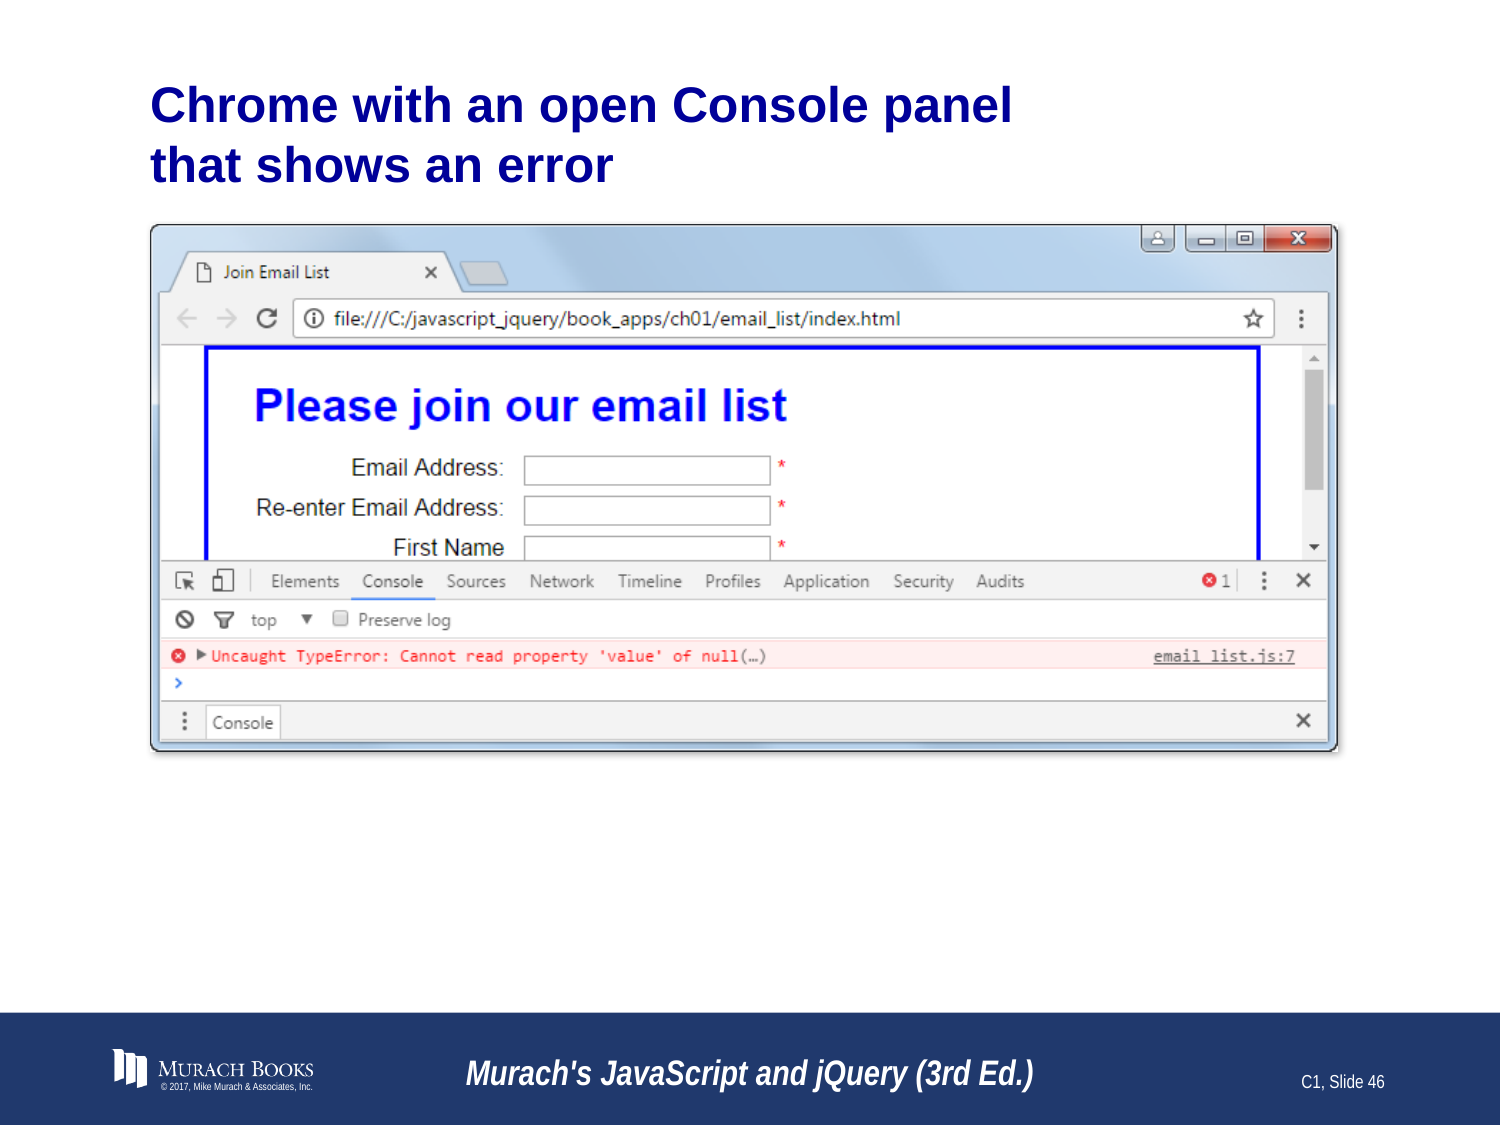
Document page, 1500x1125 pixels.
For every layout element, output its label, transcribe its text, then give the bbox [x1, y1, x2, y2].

title Chrome with an open Console panel that shows an error [150, 102, 1350, 164]
footer © 2017, Mike Murach & Associates, Inc. [12, 1025, 463, 1100]
picture [149, 224, 1338, 752]
slide_number C1, Slide 46 [1087, 1025, 1400, 1100]
slide_number Murach's JavaScript and jQuery (3rd Ed.) [463, 1025, 1050, 1100]
